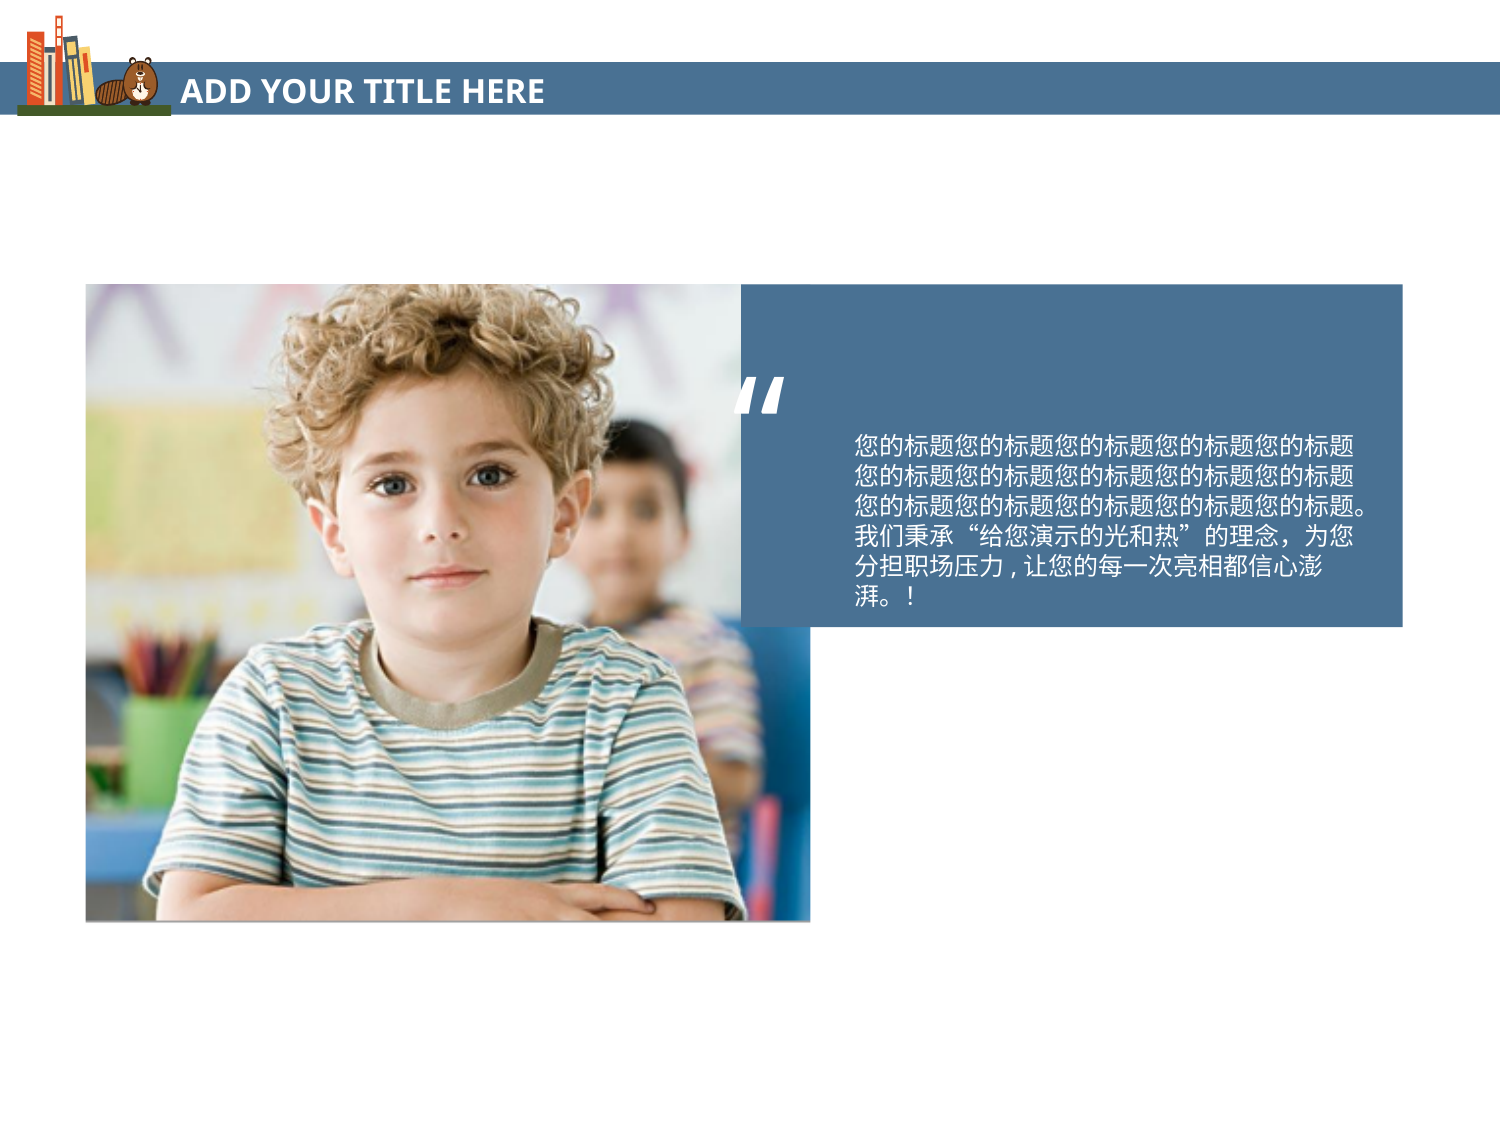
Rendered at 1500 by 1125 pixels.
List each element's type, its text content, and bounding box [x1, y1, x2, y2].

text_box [718, 326, 1380, 590]
text_box ADD YOUR TITLE HERE [165, 63, 645, 118]
text_box [172, 61, 1500, 116]
text_box [740, 283, 1404, 628]
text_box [17, 15, 172, 117]
text_box [0, 61, 17, 116]
picture [85, 284, 811, 925]
